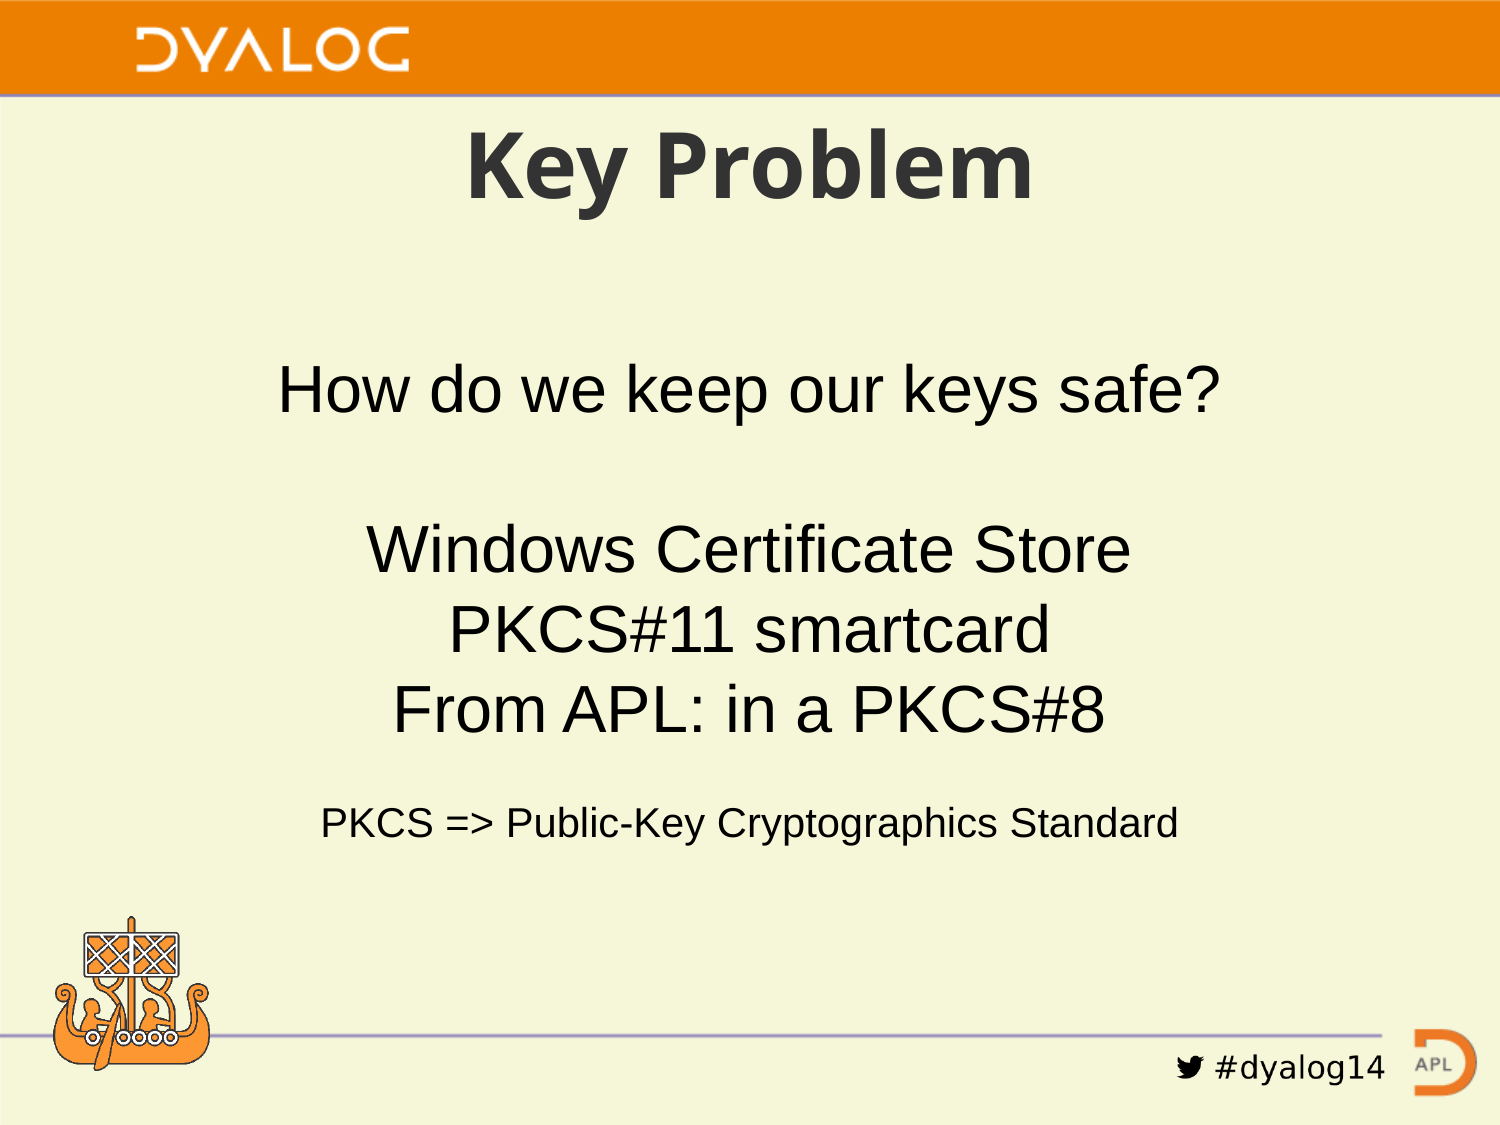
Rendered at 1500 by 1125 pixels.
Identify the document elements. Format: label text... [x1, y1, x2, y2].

picture [0, 0, 1500, 1125]
subtitle How do we keep our keys safe? Windows Certificate Store PKCS#11 smartcard From APL: in a PKCS#8 PKCS => Public-Key Cryptographics Standard [225, 338, 1275, 976]
title Key Problem [112, 99, 1388, 288]
